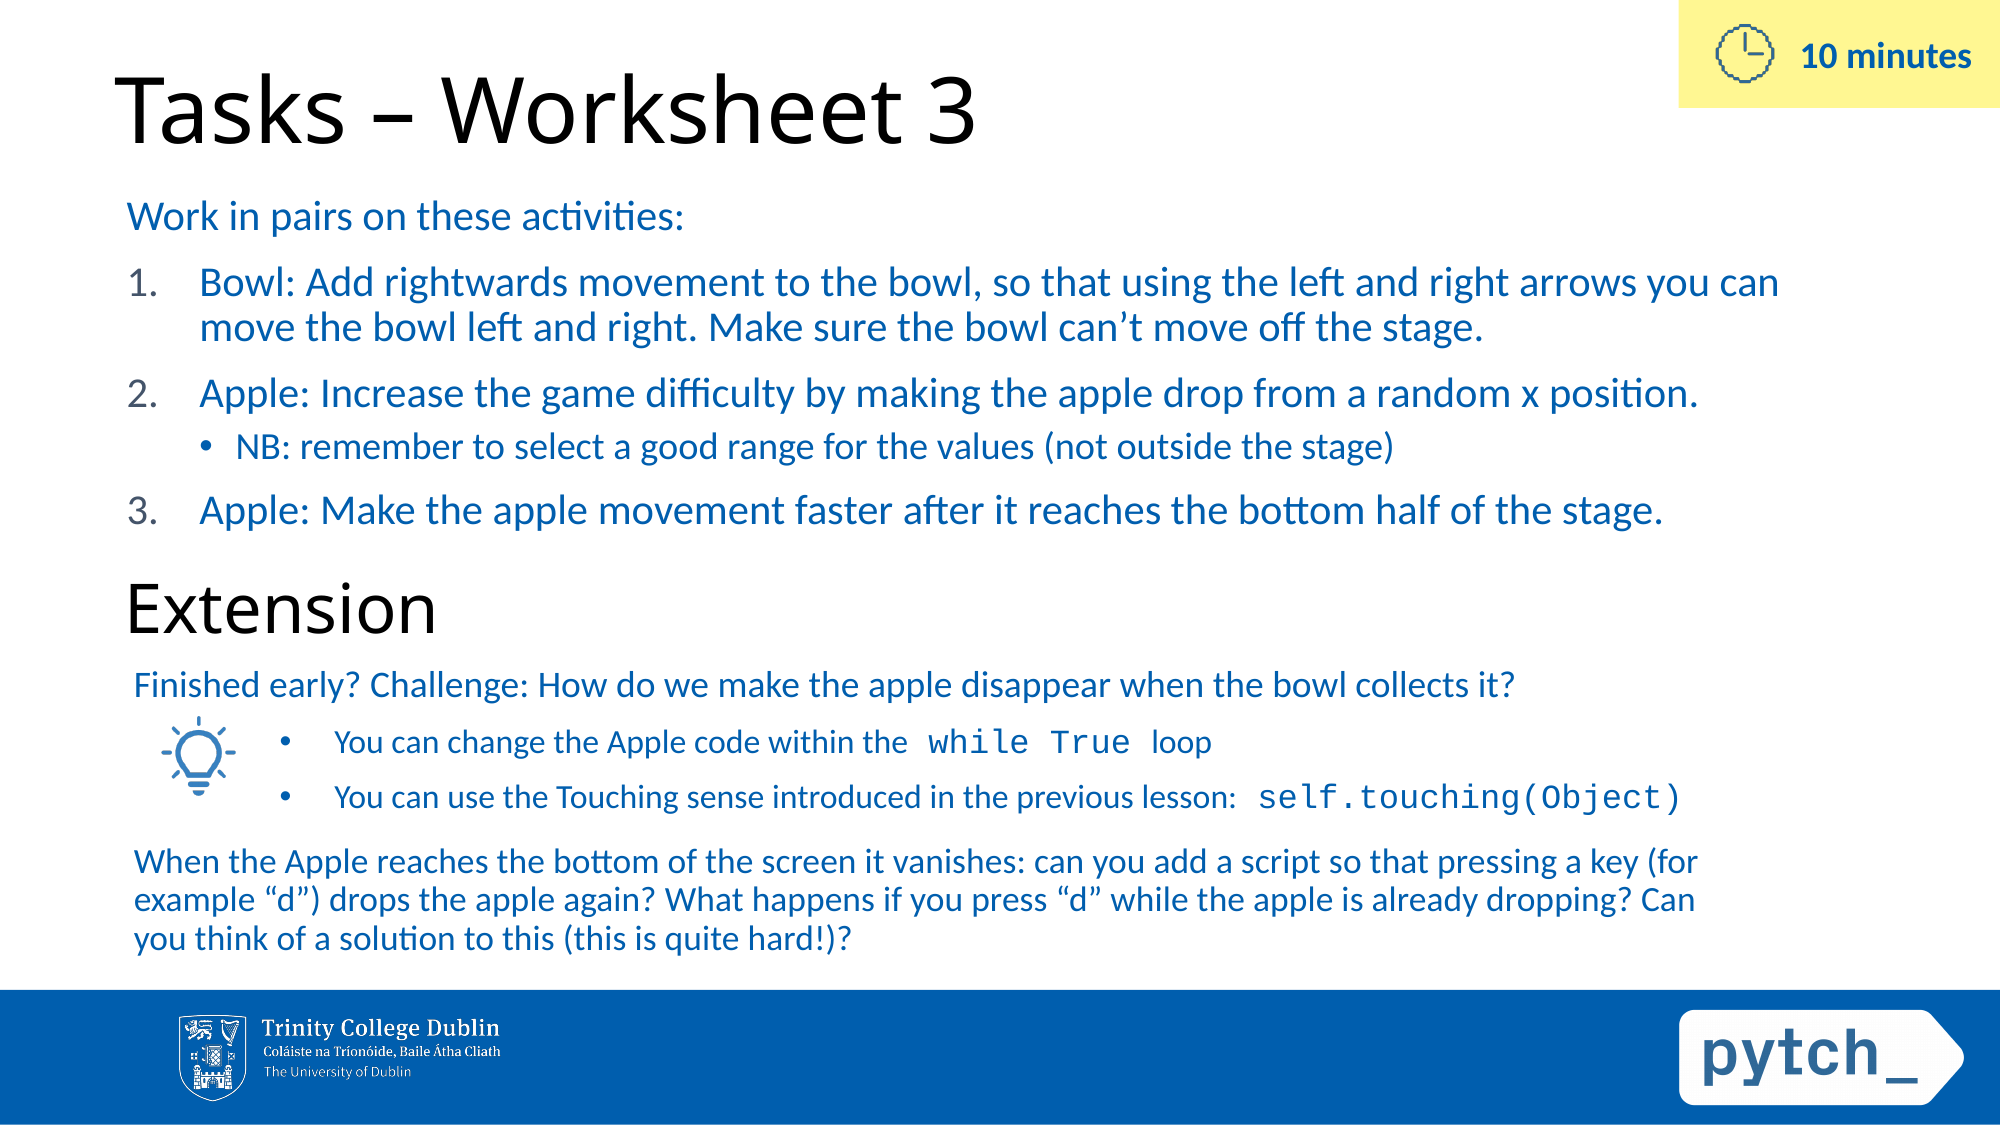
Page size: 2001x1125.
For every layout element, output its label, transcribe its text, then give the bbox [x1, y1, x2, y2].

list Work in pairs on these activities: Bowl: Add rightwards movement to the bowl, so that using the left and right arrows you can move the bowl left and right. Make sure the bowl can’t move off the stage. Apple: Increase the game difficulty by making the apple drop from a random x position. NB: remember to select a good range for the values (not outside the stage) Apple: Make the apple movement faster after it reaches the bottom half of the stage. [111, 186, 1825, 543]
picture [1590, 894, 2001, 1125]
title Tasks – Worksheet 3 [99, 4, 1825, 223]
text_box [1678, 0, 2000, 108]
text_box Finished early? Challenge: How do we make the apple disappear when the bowl collects it? You can change the Apple code within the while True loop You can use the Touching sense introduced in the previous lesson: self.touching(Object) [118, 657, 1889, 825]
picture [154, 711, 243, 801]
text_box Extension [109, 565, 1835, 657]
picture [178, 1014, 502, 1102]
text_box When the Apple reaches the bottom of the screen it vanishes: can you add a script so that pressing a key (for example “d”) drops the apple again? What happens if you press “d” while the apple is already dropping? Can you think of a solution to this (this is quite hard!)? [118, 835, 1747, 983]
